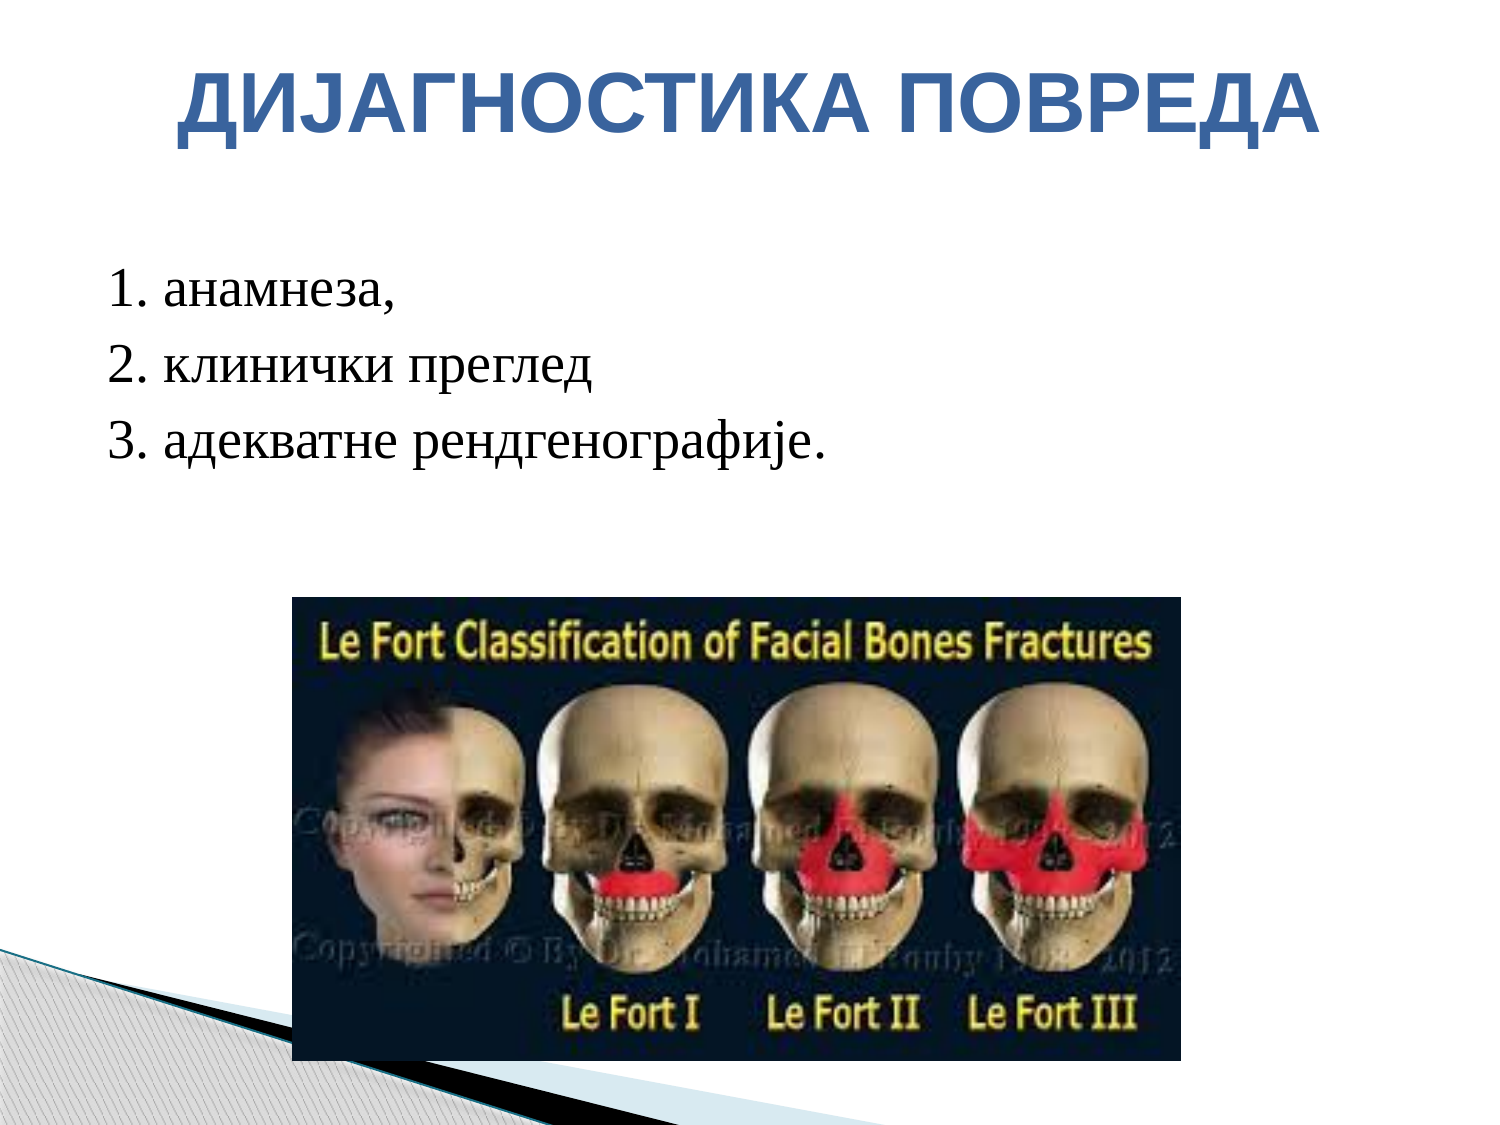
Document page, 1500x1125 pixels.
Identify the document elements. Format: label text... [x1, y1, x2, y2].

title ДИЈАГНОСТИКА ПОВРЕДА [75, 4, 1425, 193]
picture [292, 597, 1181, 1061]
list 1. анамнеза, 2. клинички преглед 3. адекватне рендгенографије. [75, 243, 1425, 986]
